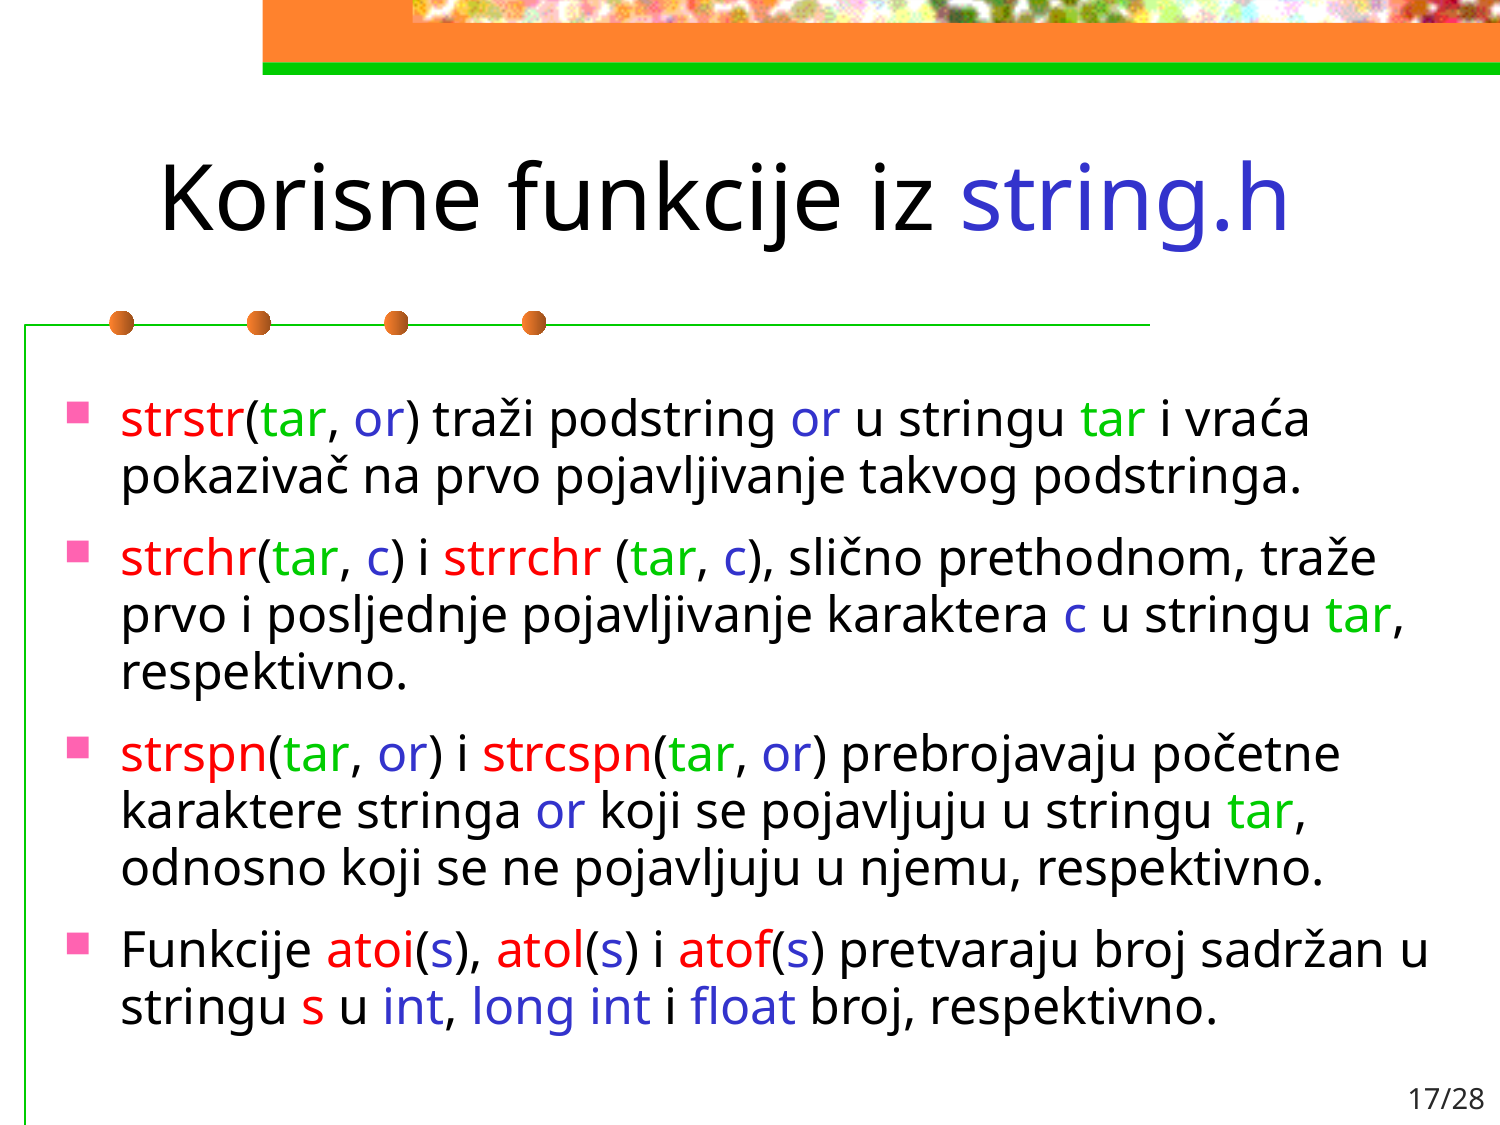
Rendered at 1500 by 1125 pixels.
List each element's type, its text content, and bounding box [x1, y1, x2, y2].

text_box 17/28 [1374, 1072, 1500, 1123]
title Korisne funkcije iz string.h [87, 99, 1363, 288]
picture [412, 0, 1500, 23]
list strstr(tar, or) traži podstring or u stringu tar i vraća pokazivač na prvo pojavljivanje takvog podstringa. strchr(tar, c) i strrchr (tar, c), slično prethodnom, traže prvo i posljednje pojavljivanje karaktera c u stringu tar, respektivno. strspn(tar, or) i strcspn(tar, or) prebrojavaju početne karaktere stringa or koji se pojavljuju u stringu tar, odnosno koji se ne pojavljuju u njemu, respektivno. Funkcije atoi(s), atol(s) i atof(s) pretvaraju broj sadržan u stringu s u int, long int i float broj, respektivno. [48, 383, 1455, 1059]
